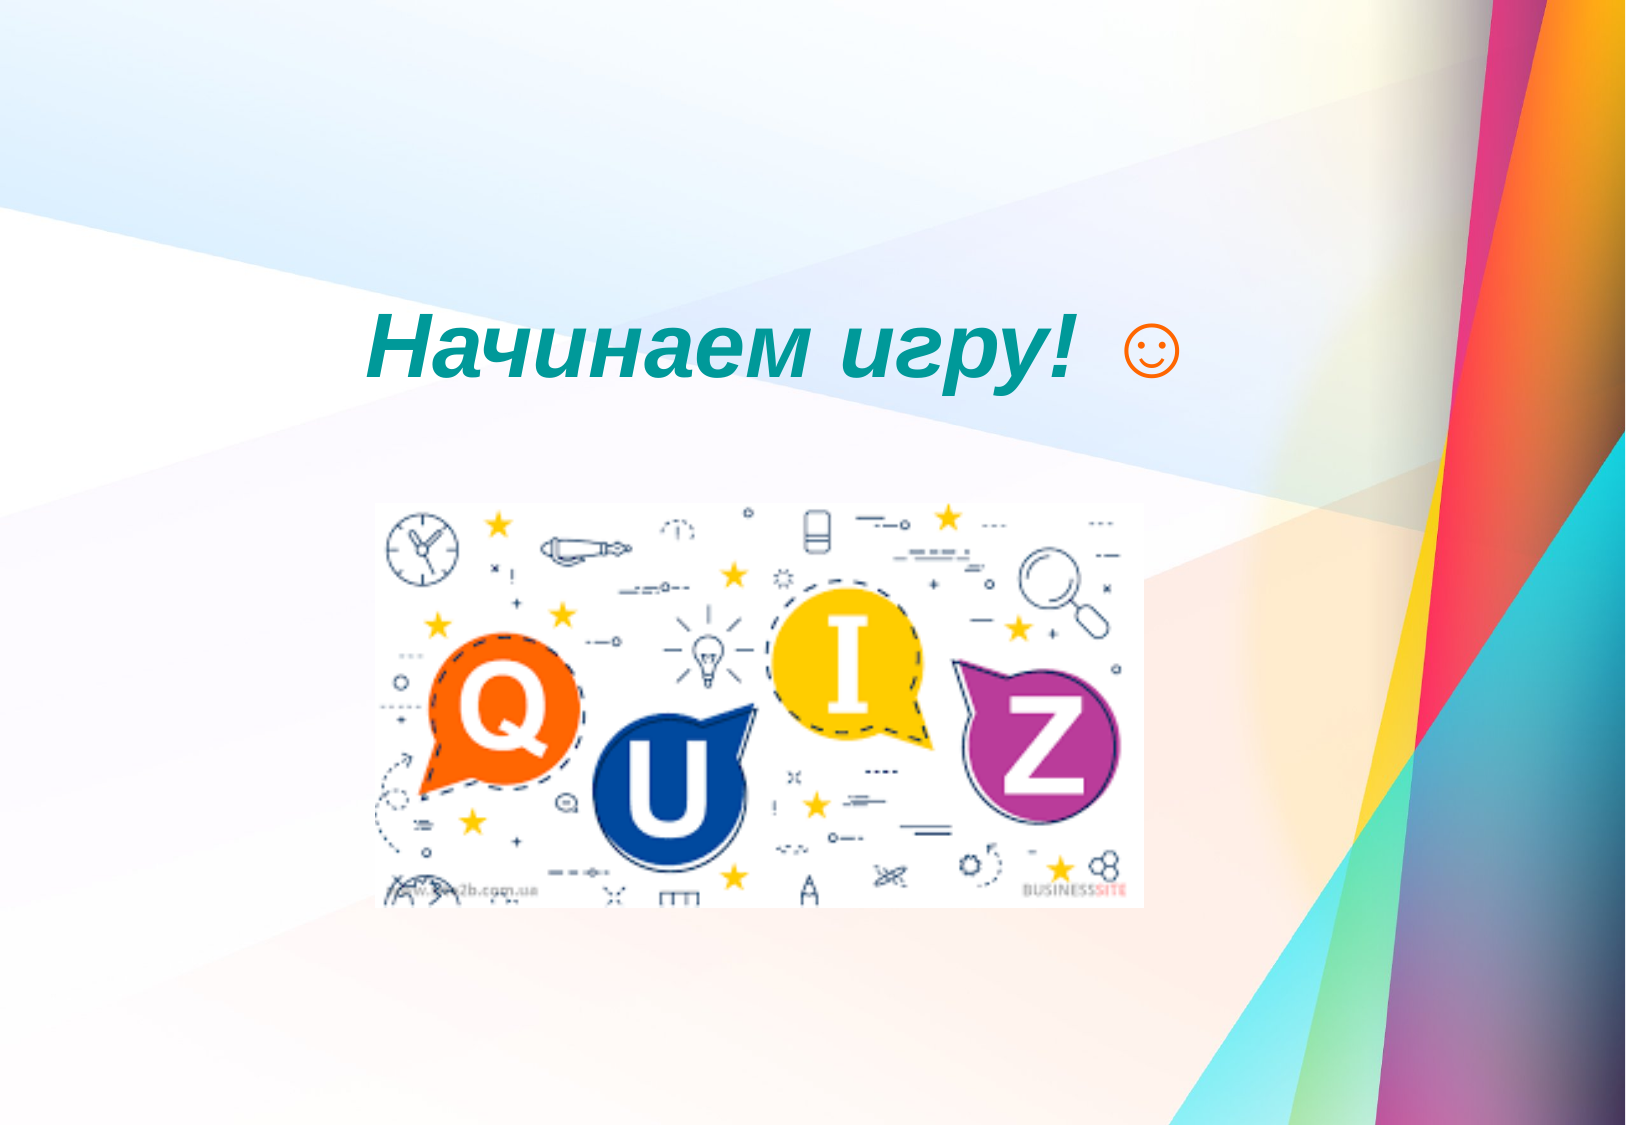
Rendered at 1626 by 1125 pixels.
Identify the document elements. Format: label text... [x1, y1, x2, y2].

title Начинаем игру! ☺ [91, 220, 1474, 462]
picture [0, 0, 1626, 1125]
